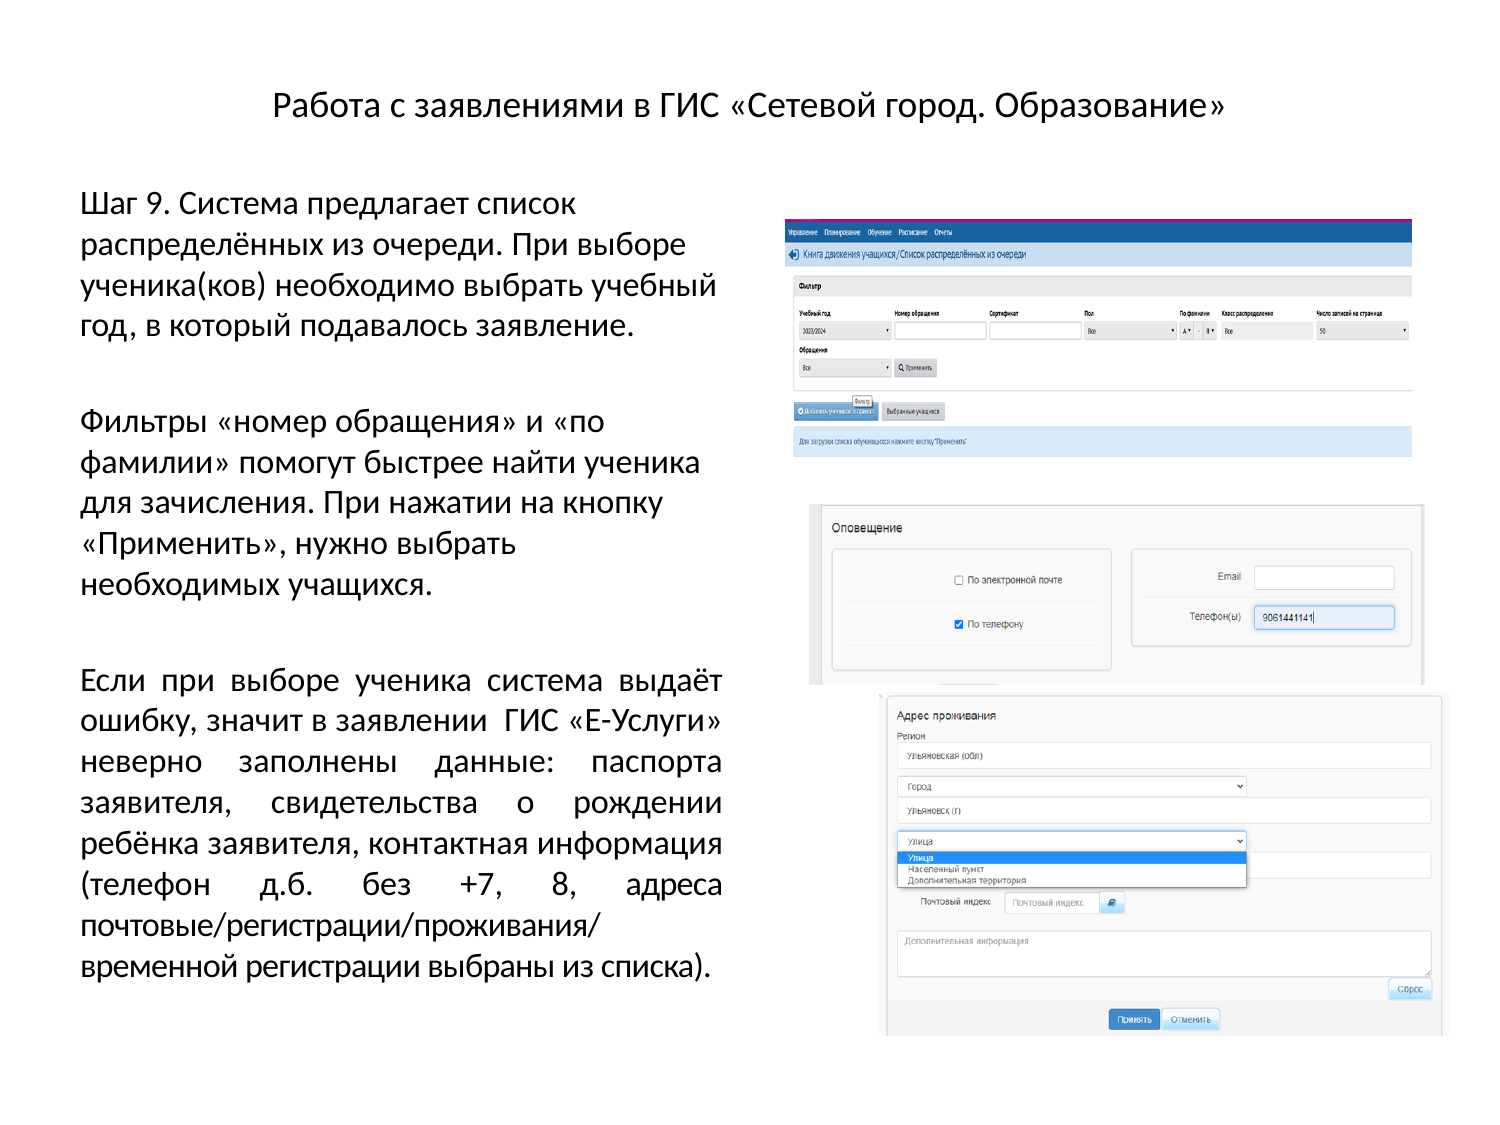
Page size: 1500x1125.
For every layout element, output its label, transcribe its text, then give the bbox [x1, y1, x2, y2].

title Работа с заявлениями в ГИС «Сетевой город. Образование» [75, 45, 1425, 161]
list Шаг 9. Система предлагает список распределённых из очереди. При выборе ученика(ков) необходимо выбрать учебный год, в который подавалось заявление. Фильтры «номер обращения» и «по фамилии» помогут быстрее найти ученика для зачисления. При нажатии на кнопку «Применить», нужно выбрать необходимых учащихся. Если при выборе ученика система выдаёт ошибку, значит в заявлении ГИС «Е-Услуги» неверно заполнены данные: паспорта заявителя, свидетельства о рождении ребёнка заявителя, контактная информация (телефон д.б. без +7, 8, адреса почтовые/регистрации/проживания/ временной регистрации выбраны из списка). [64, 172, 738, 1005]
picture [879, 692, 1449, 1036]
picture [785, 219, 1412, 472]
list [808, 504, 1426, 686]
